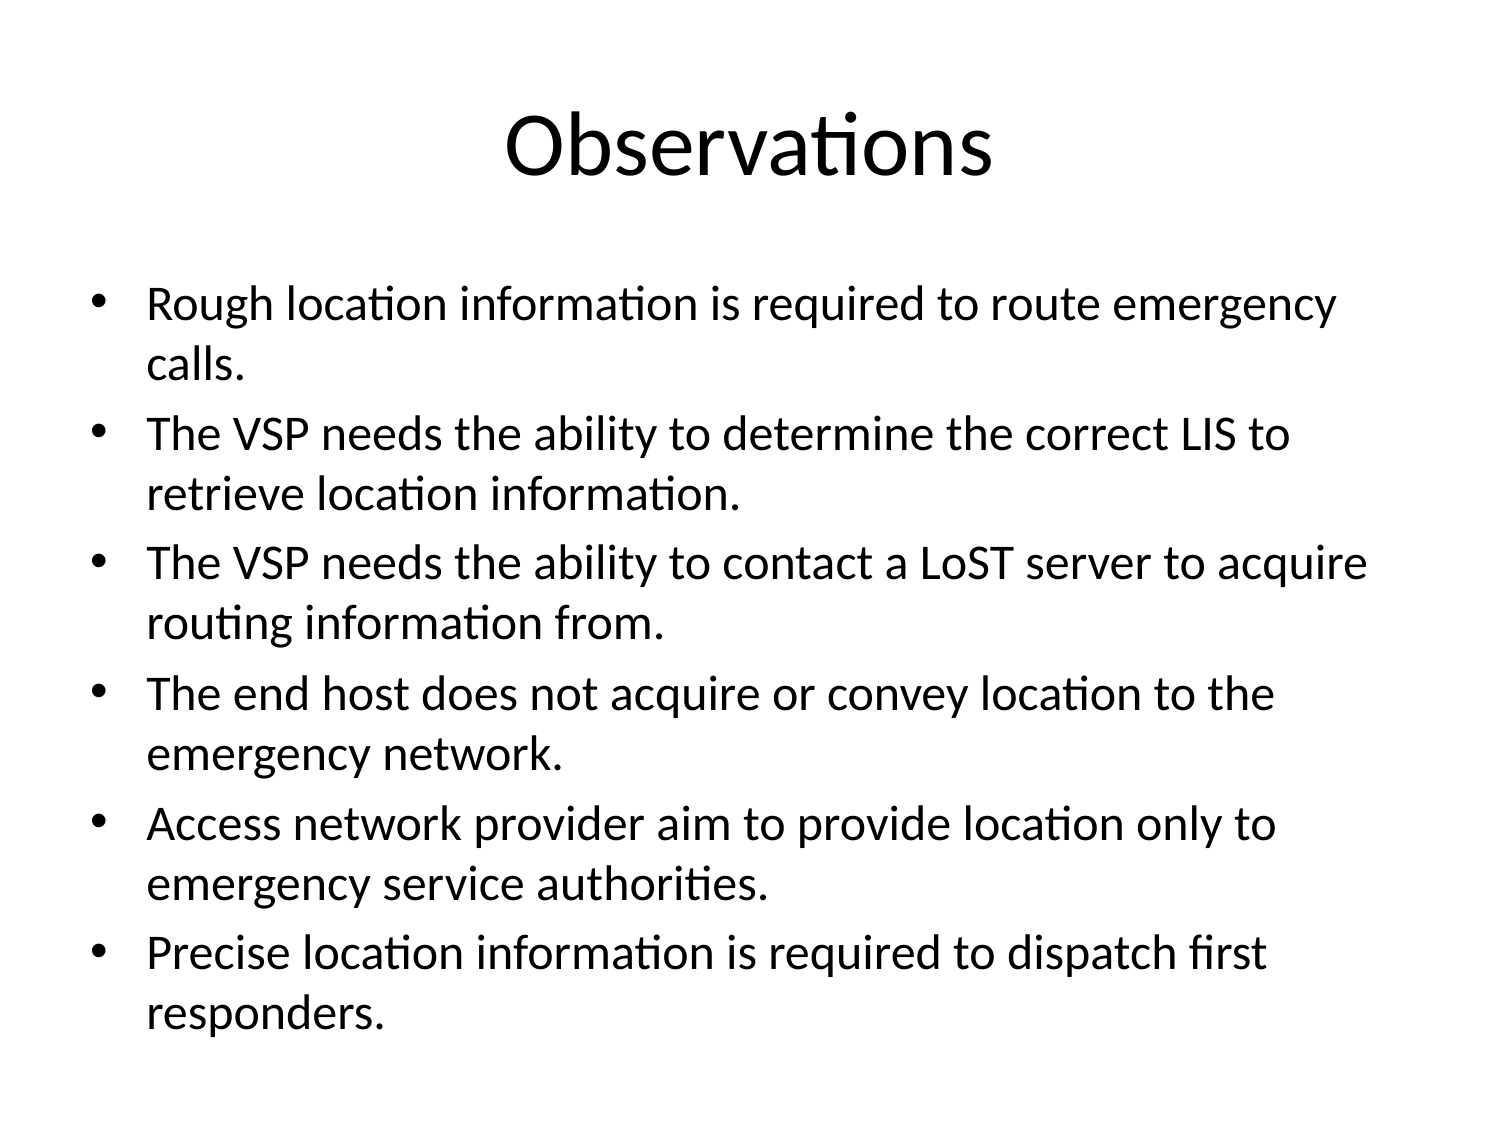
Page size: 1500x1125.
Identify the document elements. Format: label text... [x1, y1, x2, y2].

list Rough location information is required to route emergency calls. The VSP needs the ability to determine the correct LIS to retrieve location information. The VSP needs the ability to contact a LoST server to acquire routing information from. The end host does not acquire or convey location to the emergency network. Access network provider aim to provide location only to emergency service authorities. Precise location information is required to dispatch first responders. [75, 262, 1425, 1005]
title Observations [75, 45, 1425, 233]
